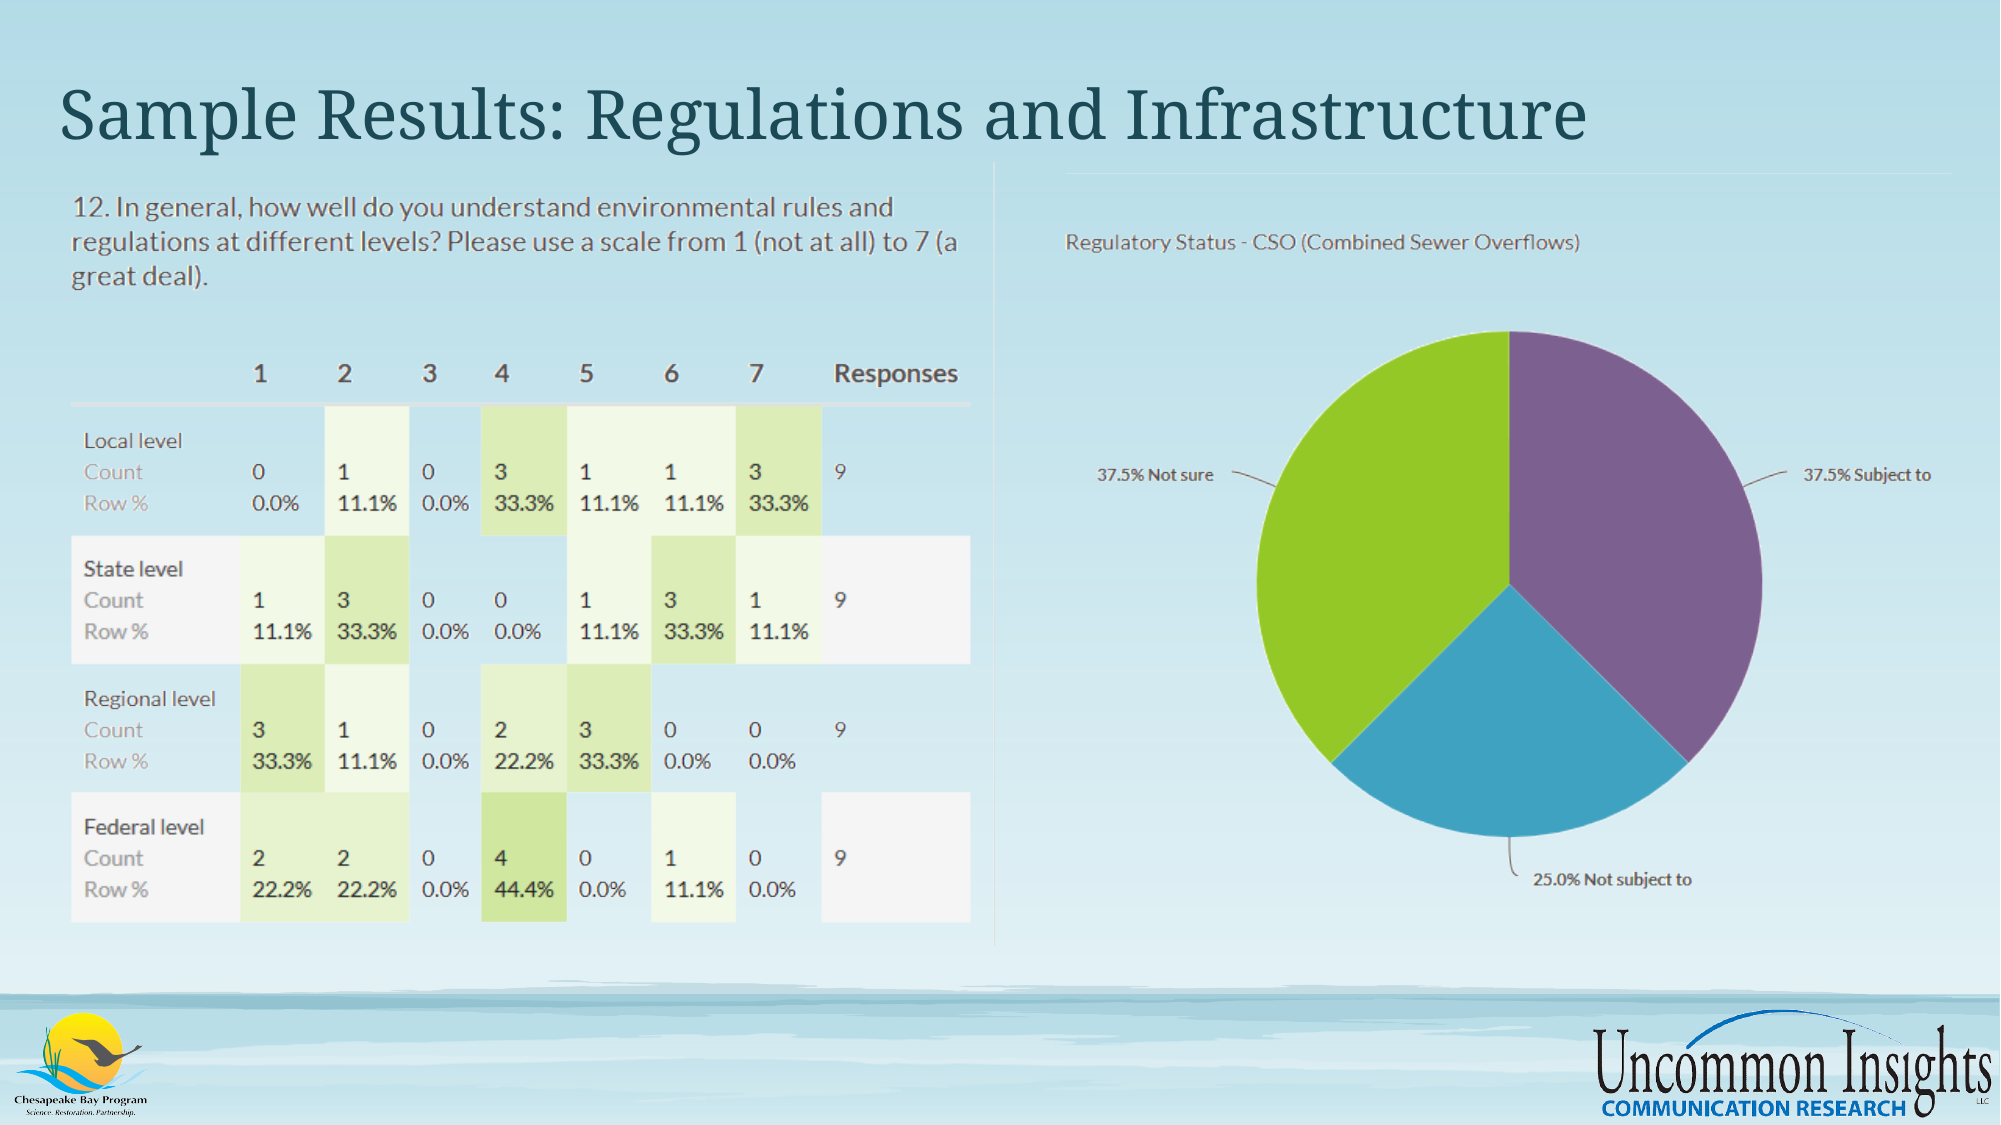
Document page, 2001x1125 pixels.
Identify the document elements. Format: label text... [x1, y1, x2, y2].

picture [1027, 173, 1952, 946]
picture [44, 161, 995, 946]
picture [0, 1005, 2000, 1123]
title Sample Results: Regulations and Infrastructure [44, 53, 1618, 162]
